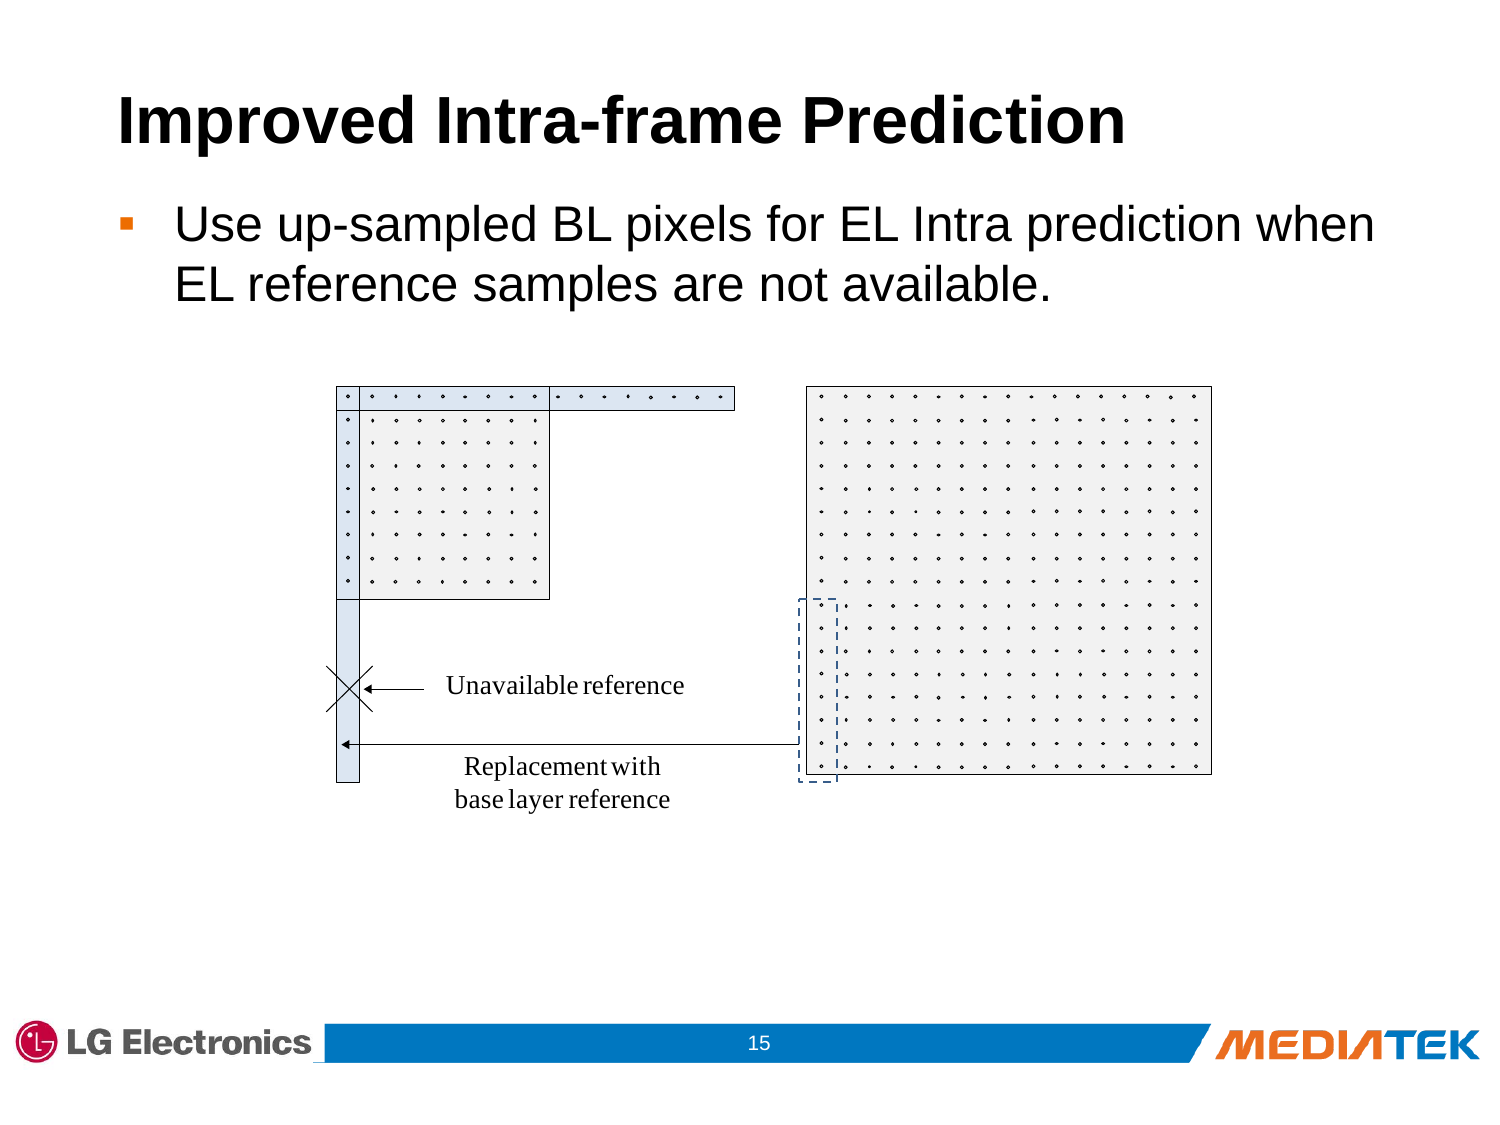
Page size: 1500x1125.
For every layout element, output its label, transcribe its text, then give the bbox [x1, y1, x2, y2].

slide_number 14 [720, 1022, 798, 1090]
picture [798, 1023, 1480, 1063]
list Use up-sampled BL pixels for EL Intra prediction when EL reference samples are not available. [102, 184, 1425, 998]
picture [13, 1008, 313, 1075]
picture [325, 1023, 720, 1063]
picture [324, 385, 1213, 820]
title Improved Intra-frame Prediction [101, 62, 1425, 172]
